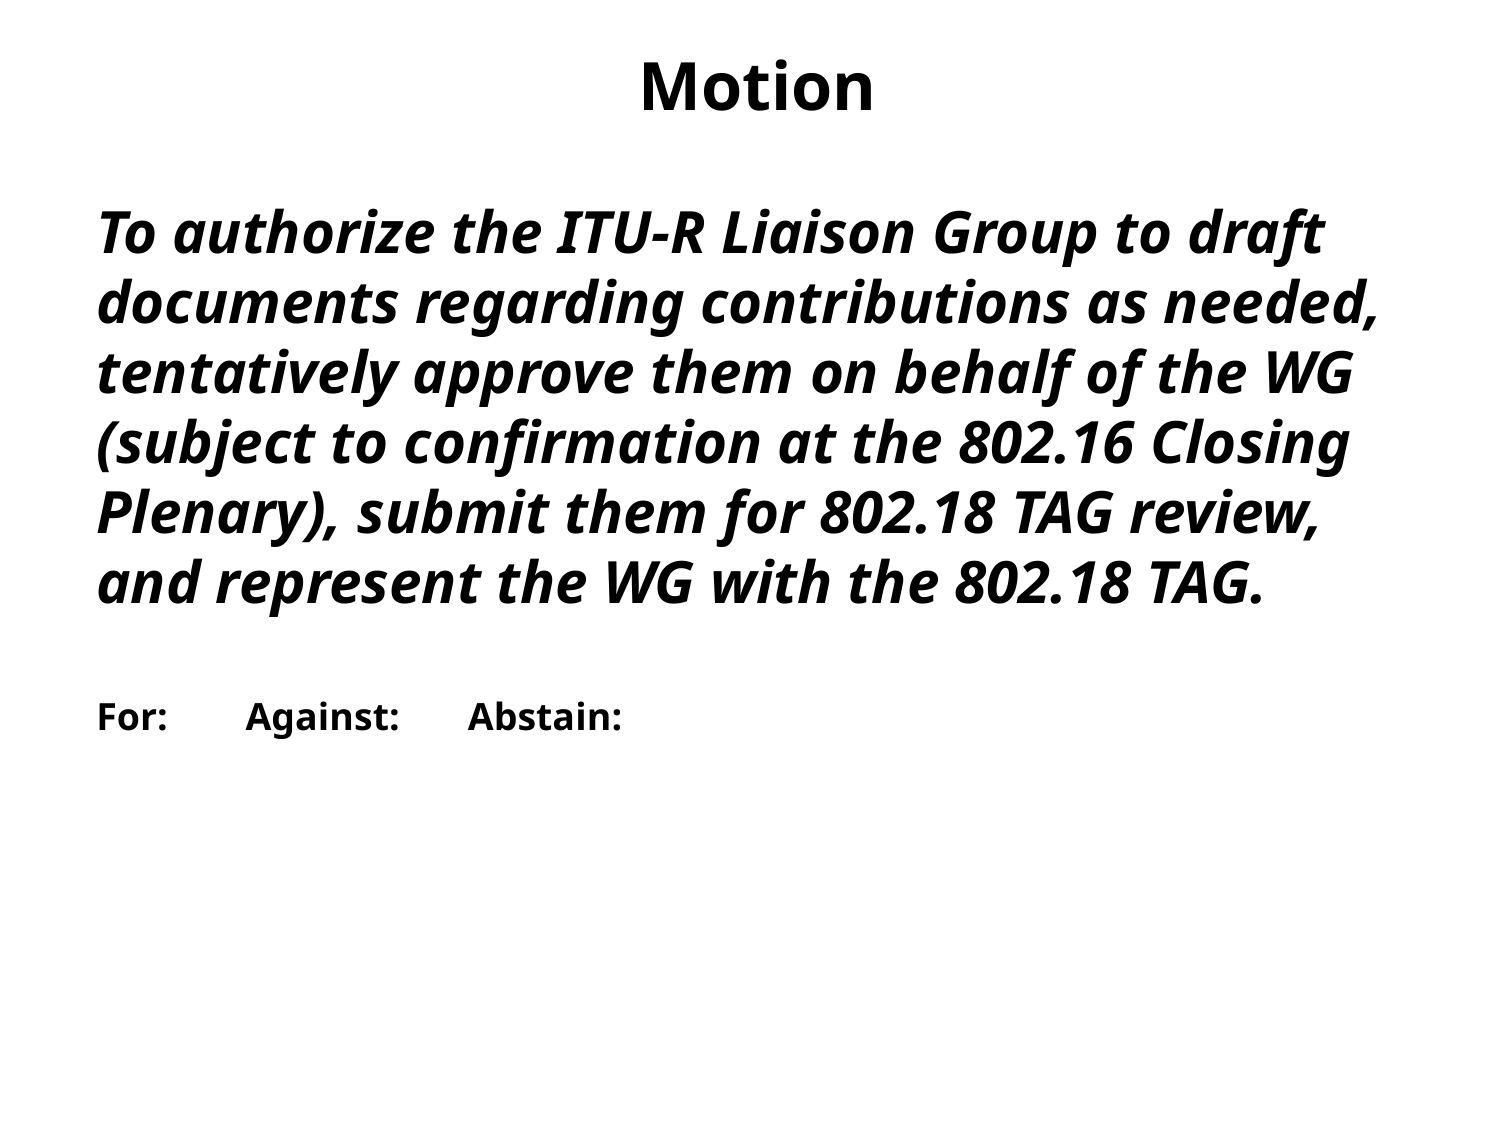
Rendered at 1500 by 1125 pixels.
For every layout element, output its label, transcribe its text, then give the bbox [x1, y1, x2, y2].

text_box To authorize the ITU-R Liaison Group to draft documents regarding contributions as needed, tentatively approve them on behalf of the WG (subject to confirmation at the 802.16 Closing Plenary), submit them for 802.18 TAG review, and represent the WG with the 802.18 TAG. For: Against: Abstain: [74, 187, 1425, 1005]
text_box Motion [74, 36, 1425, 152]
